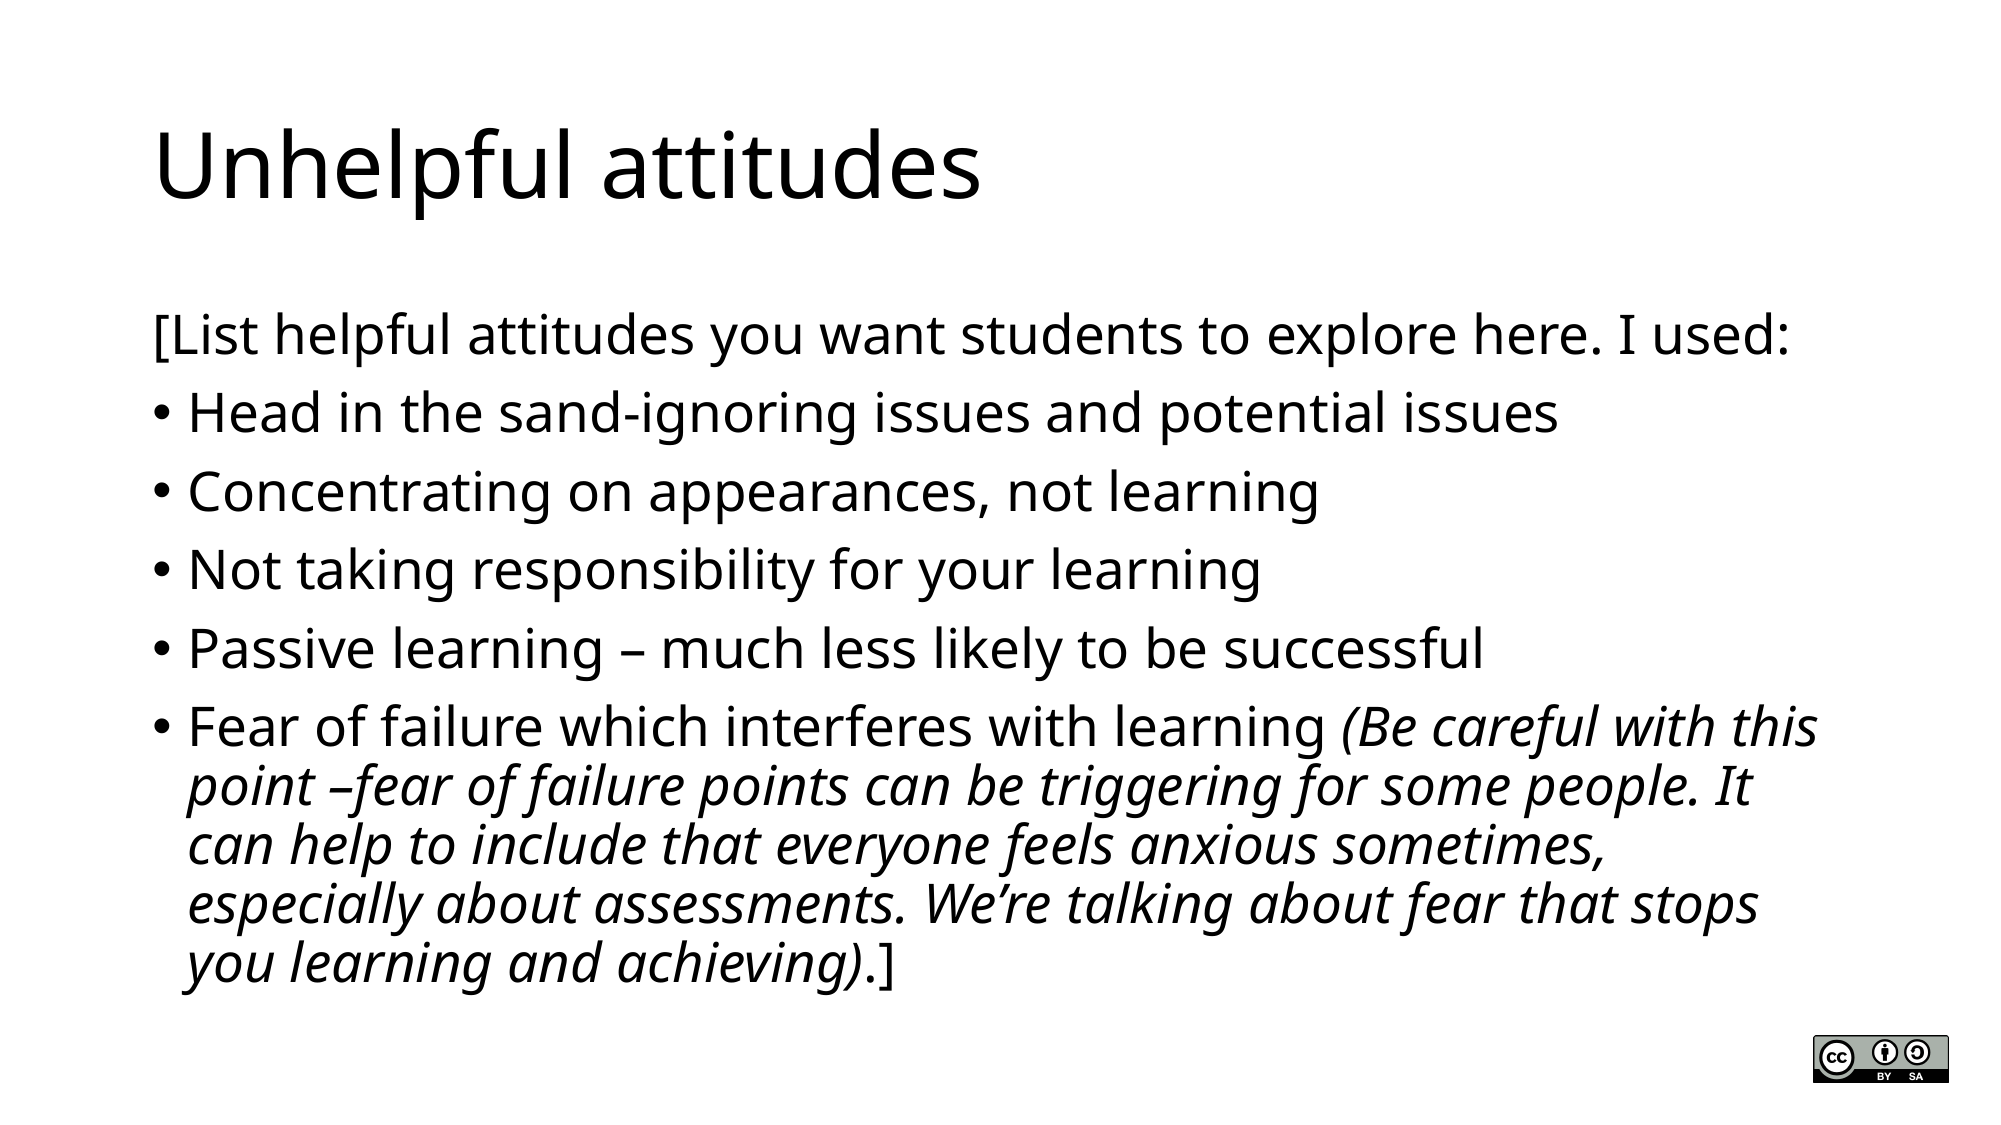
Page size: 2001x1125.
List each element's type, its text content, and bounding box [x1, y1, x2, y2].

list [List helpful attitudes you want students to explore here. I used: Head in the sand-ignoring issues and potential issues Concentrating on appearances, not learning Not taking responsibility for your learning Passive learning – much less likely to be successful Fear of failure which interferes with learning (Be careful with this point –fear of failure points can be triggering for some people. It can help to include that everyone feels anxious sometimes, especially about assessments. We’re talking about fear that stops you learning and achieving).] [137, 299, 1863, 1014]
title Unhelpful attitudes [137, 59, 1863, 278]
picture [1812, 1034, 1949, 1084]
